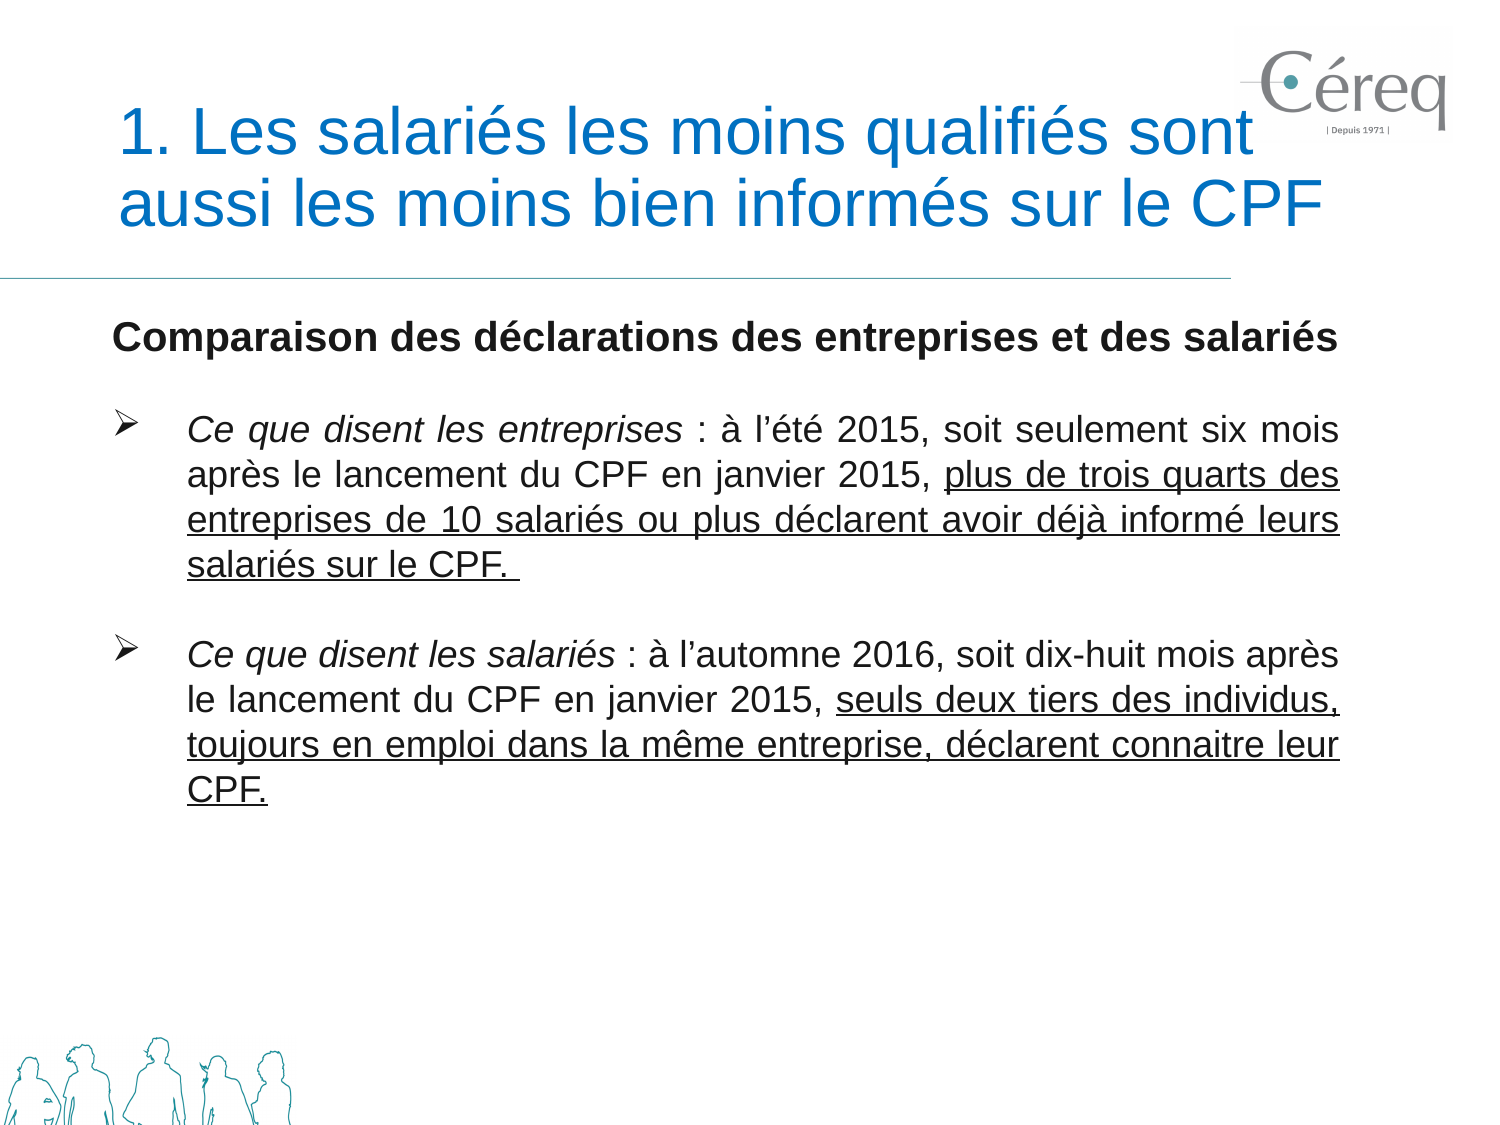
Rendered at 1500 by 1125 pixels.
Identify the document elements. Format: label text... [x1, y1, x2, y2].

title 1. Les salariés les moins qualifiés sont aussi les moins bien informés sur le CPF [103, 59, 1397, 278]
text_box Comparaison des déclarations des entreprises et des salariés Ce que disent les entreprises : à l’été 2015, soit seulement six mois après le lancement du CPF en janvier 2015, plus de trois quarts des entreprises de 10 salariés ou plus déclarent avoir déjà informé leurs salariés sur le CPF. Ce que disent les salariés : à l’automne 2016, soit dix-huit mois après le lancement du CPF en janvier 2015, seuls deux tiers des individus, toujours en emploi dans la même entreprise, déclarent connaitre leur CPF. [97, 302, 1355, 818]
picture [0, 1035, 297, 1125]
picture [1234, 26, 1453, 143]
